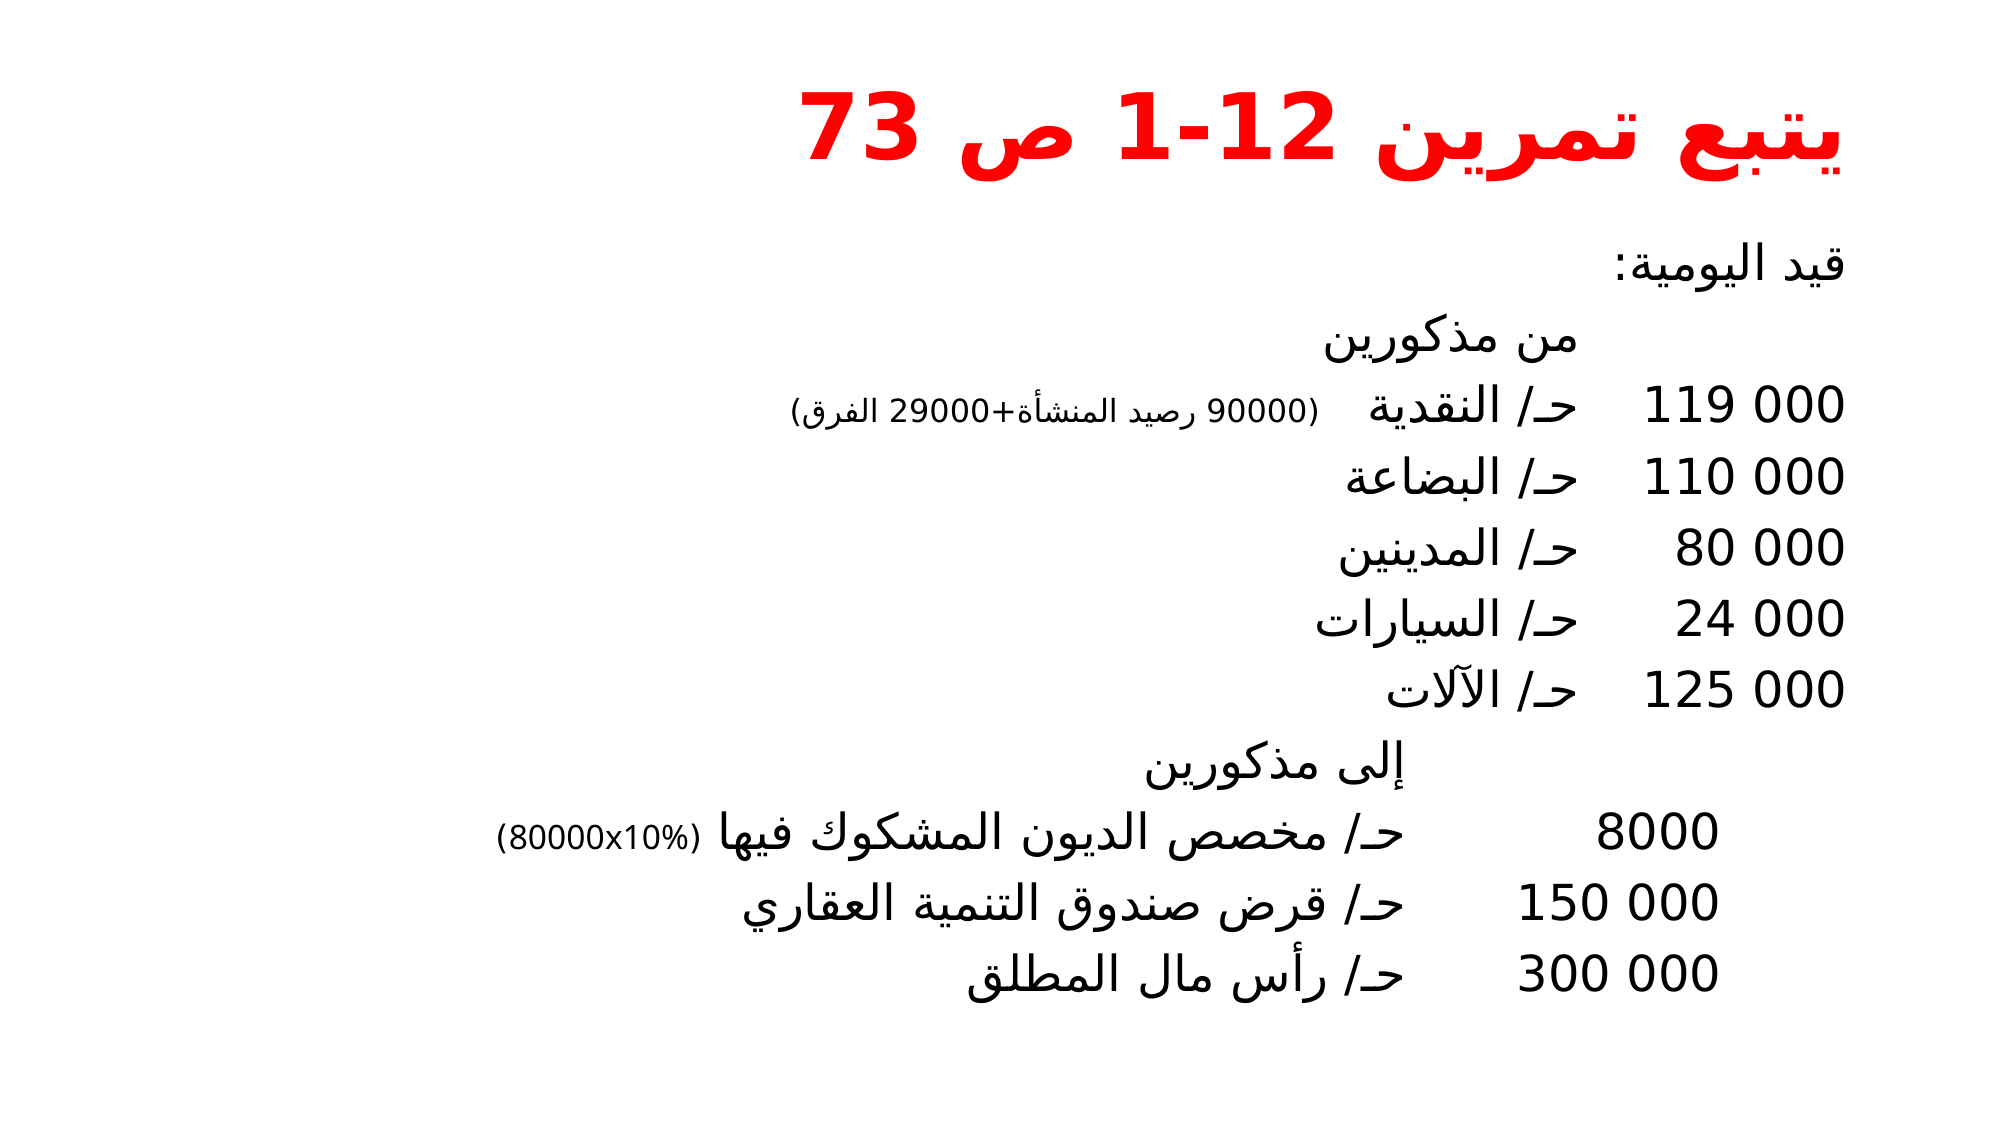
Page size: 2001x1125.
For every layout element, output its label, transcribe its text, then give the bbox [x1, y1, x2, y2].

list قيد اليومية: من مذكورين 000 119 حـ/ النقدية (90000 رصيد المنشأة+29000 الفرق) 000 110 حـ/ البضاعة 000 80 حـ/ المدينين 000 24 حـ/ السيارات 000 125 حـ/ الآلات إلى مذكورين 8000 حـ/ مخصص الديون المشكوك فيها (80000x10%) 000 150 حـ/ قرض صندوق التنمية العقاري 000 300 حـ/ رأس مال المطلق [137, 230, 1863, 1014]
title يتبع تمرين 12-1 ص 73 [137, 59, 1863, 200]
